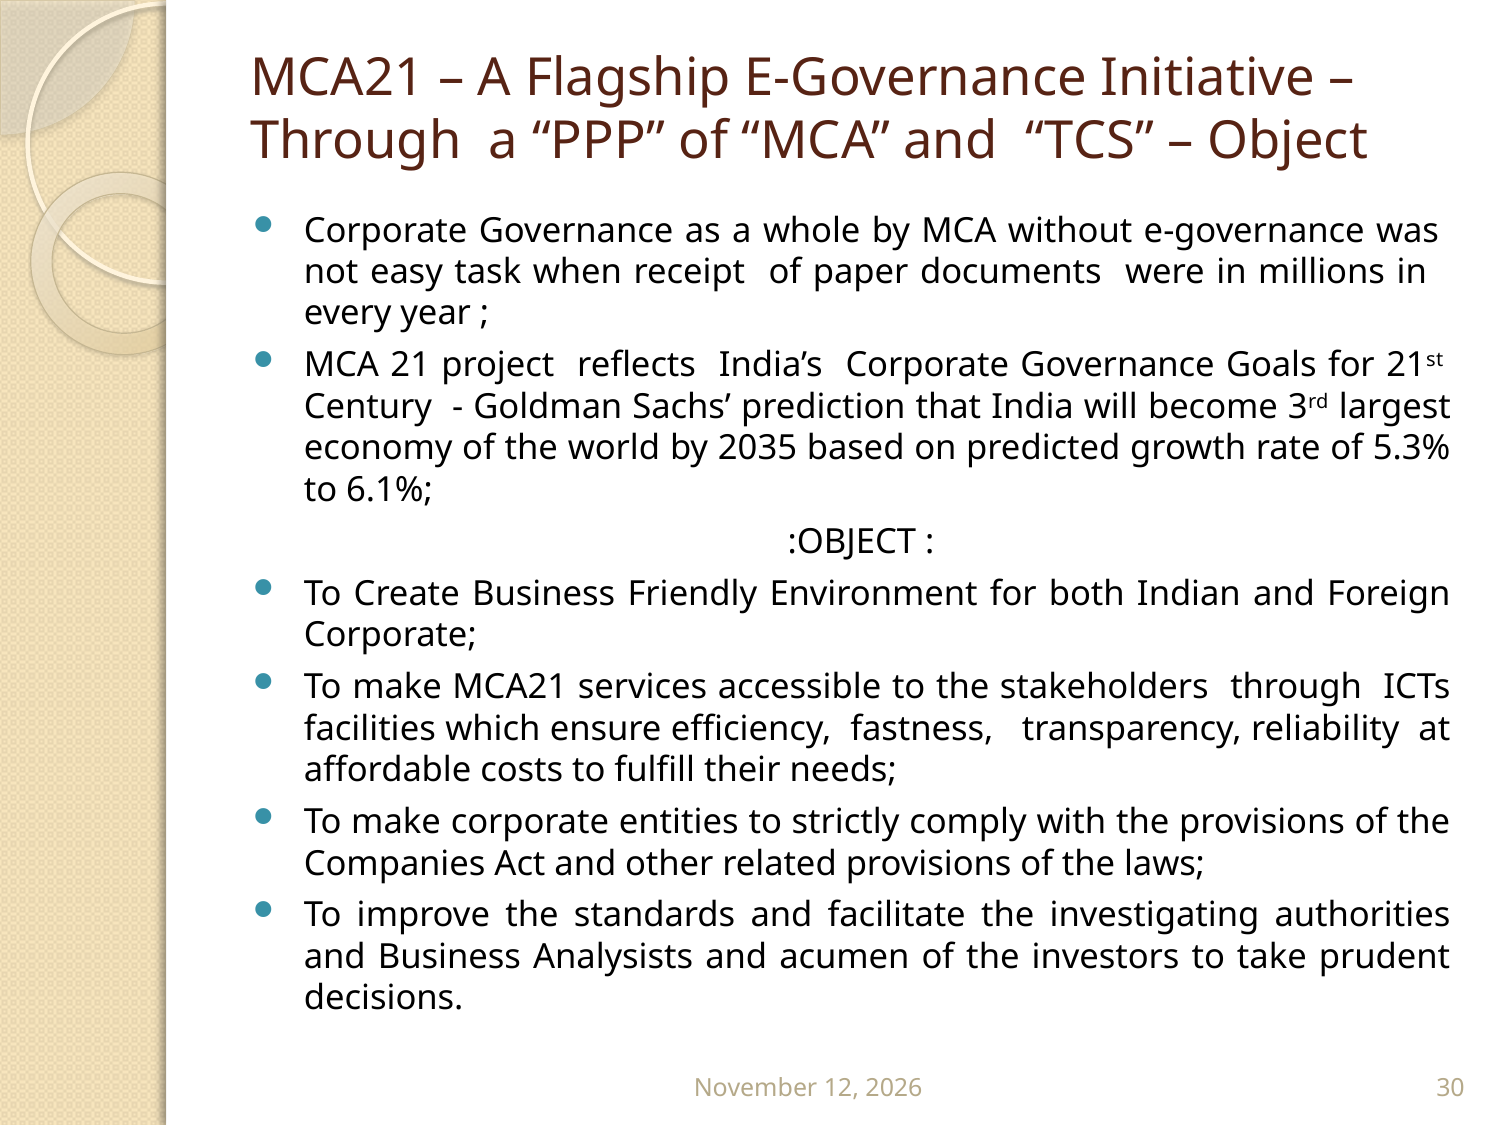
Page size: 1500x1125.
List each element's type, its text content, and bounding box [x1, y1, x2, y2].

title MCA21 – A Flagship E-Governance Initiative – Through a “PPP” of “MCA” and “TCS” – Object [235, 12, 1466, 200]
list Corporate Governance as a whole by MCA without e-governance was not easy task when receipt of paper documents were in millions in every year ; MCA 21 project reflects India’s Corporate Governance Goals for 21st Century - Goldman Sachs’ prediction that India will become 3rd largest economy of the world by 2035 based on predicted growth rate of 5.3% to 6.1%; :OBJECT : To Create Business Friendly Environment for both Indian and Foreign Corporate; To make MCA21 services accessible to the stakeholders through ICTs facilities which ensure efficiency, fastness, transparency, reliability at affordable costs to fulfill their needs; To make corporate entities to strictly comply with the provisions of the Companies Act and other related provisions of the laws; To improve the standards and facilitate the investigating authorities and Business Analysists and acumen of the investors to take prudent decisions. [235, 200, 1466, 1025]
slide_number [587, 1034, 938, 1113]
slide_number 30 [1413, 1034, 1488, 1113]
